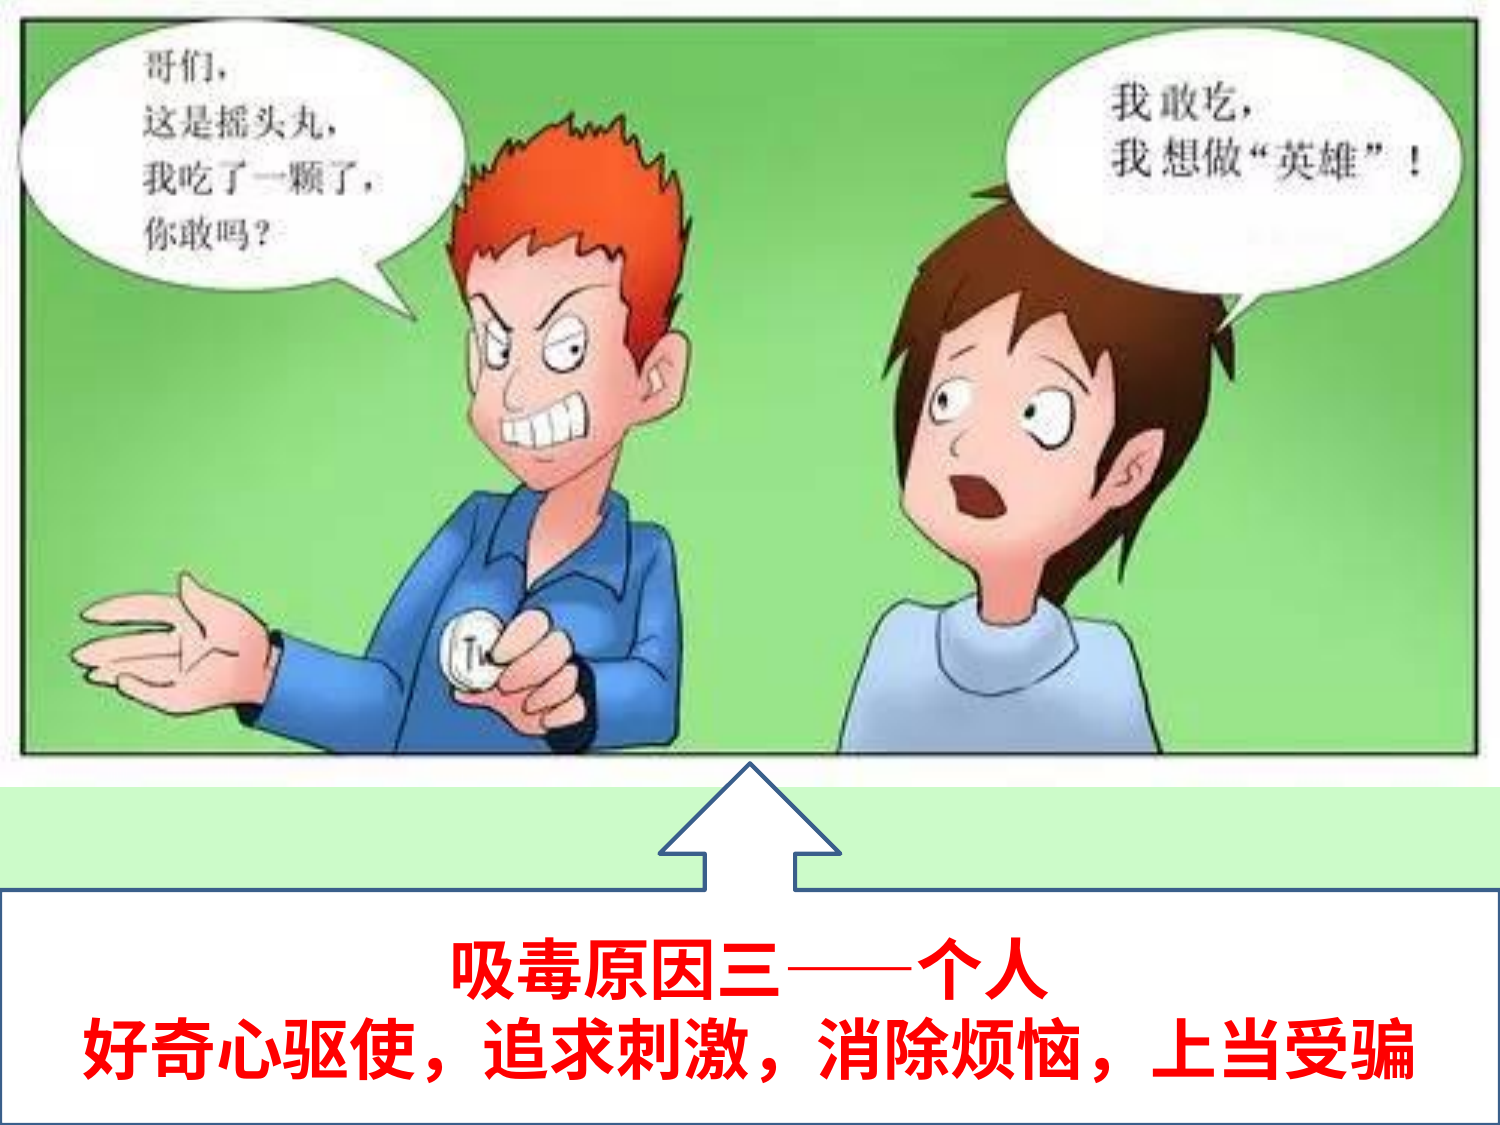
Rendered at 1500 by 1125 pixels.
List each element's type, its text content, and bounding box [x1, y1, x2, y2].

text_box 吸毒原因三——个人 好奇心驱使，追求刺激，消除烦恼，上当受骗 [0, 795, 1500, 1125]
picture [0, 0, 1500, 788]
